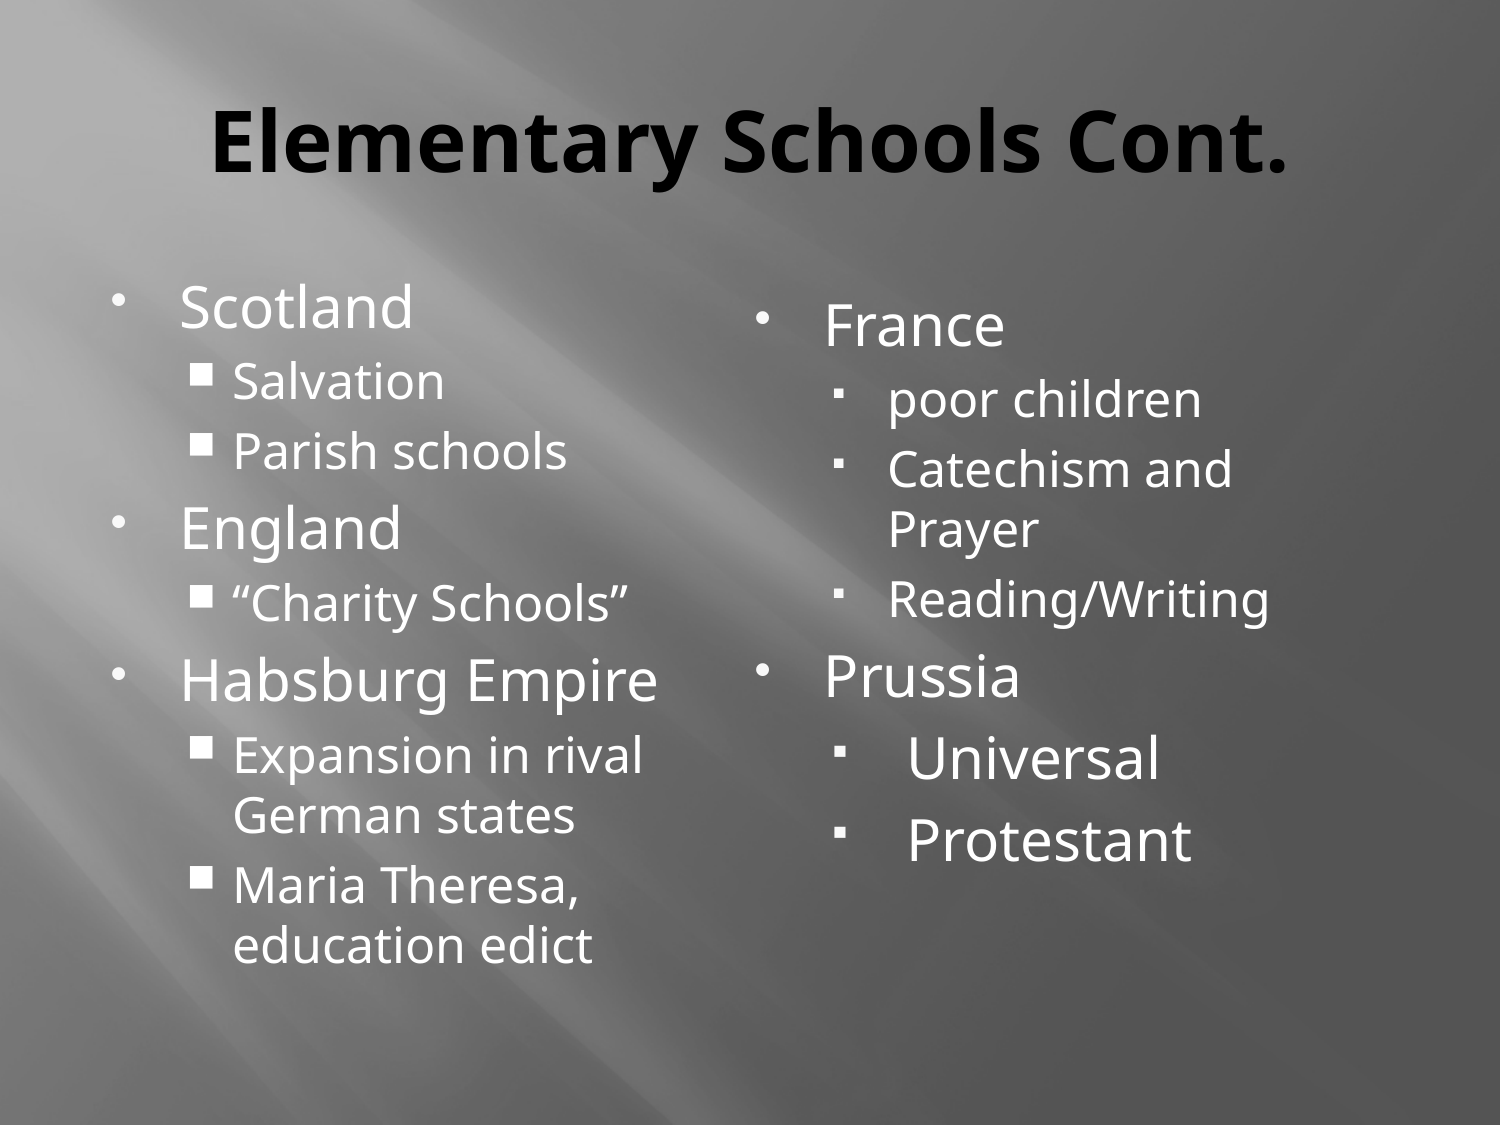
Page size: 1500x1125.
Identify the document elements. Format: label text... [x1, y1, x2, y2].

list Scotland Salvation Parish schools England “Charity Schools” Habsburg Empire Expansion in rival German states Maria Theresa, education edict [75, 262, 688, 1035]
title Elementary Schools Cont. [75, 45, 1425, 233]
text_box France poor children Catechism and Prayer Reading/Writing Prussia Universal Protestant [718, 280, 1369, 1021]
